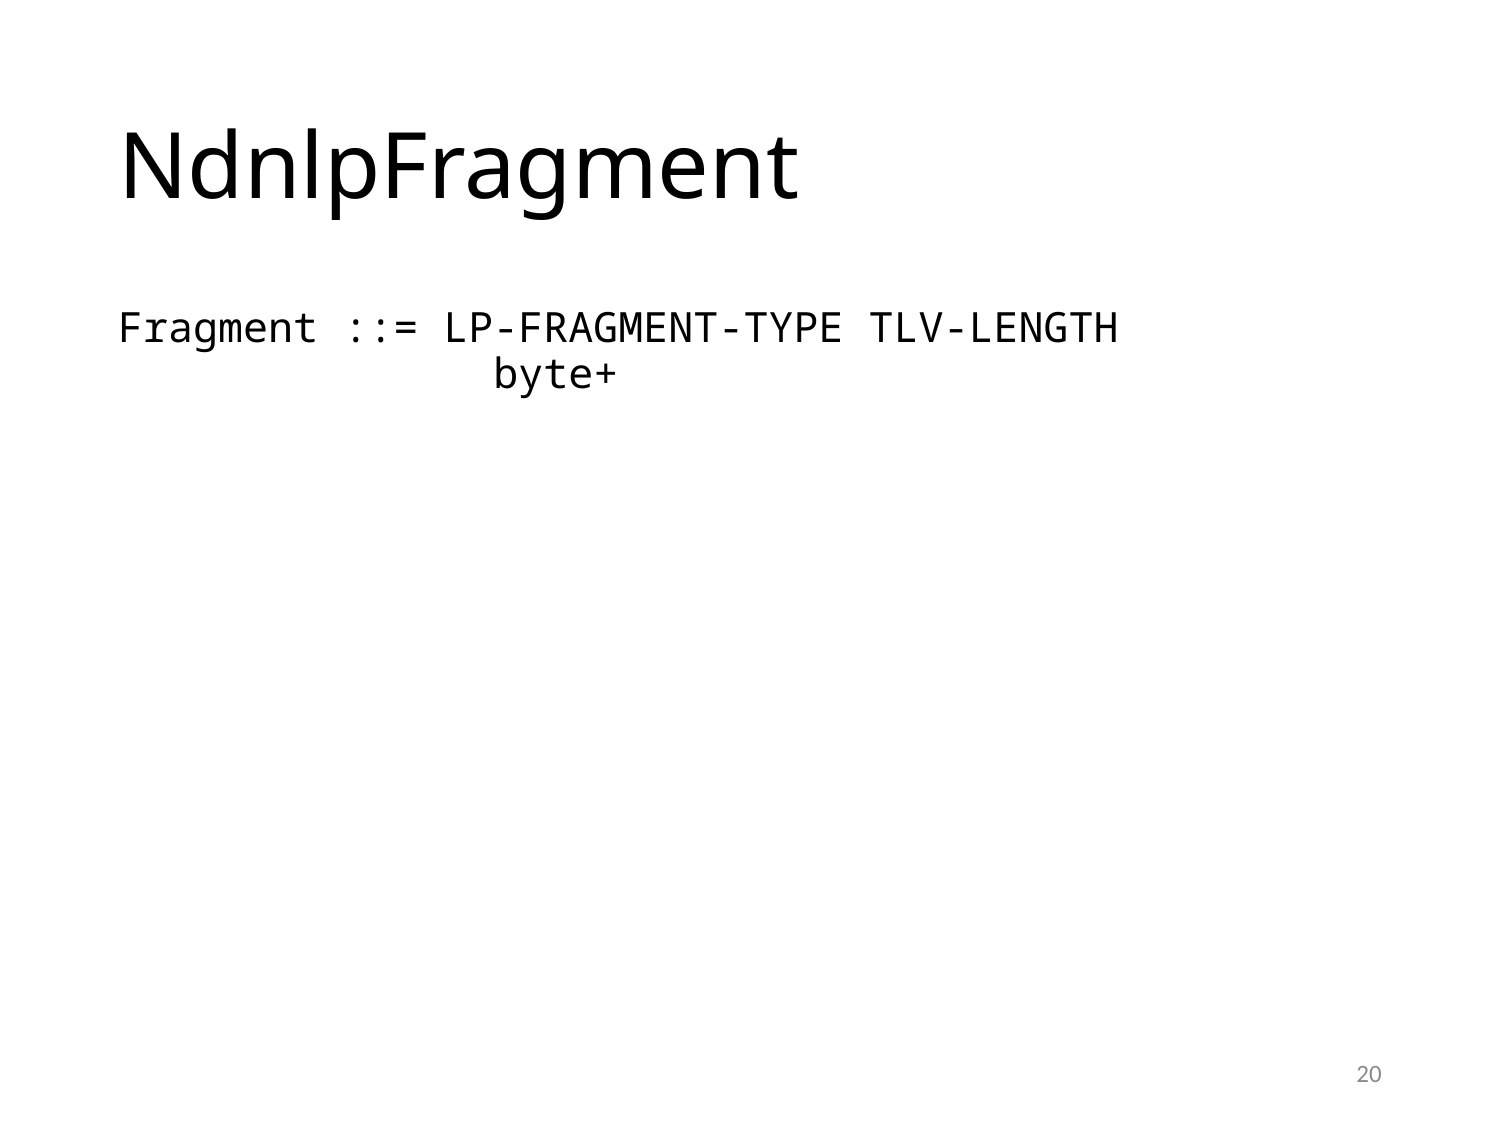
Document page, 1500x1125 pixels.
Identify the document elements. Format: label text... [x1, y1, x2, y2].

slide_number 20 [1059, 1042, 1397, 1103]
list Fragment ::= LP-FRAGMENT-TYPE TLV-LENGTH byte+ [103, 299, 1397, 1014]
title NdnlpFragment [103, 59, 1397, 278]
